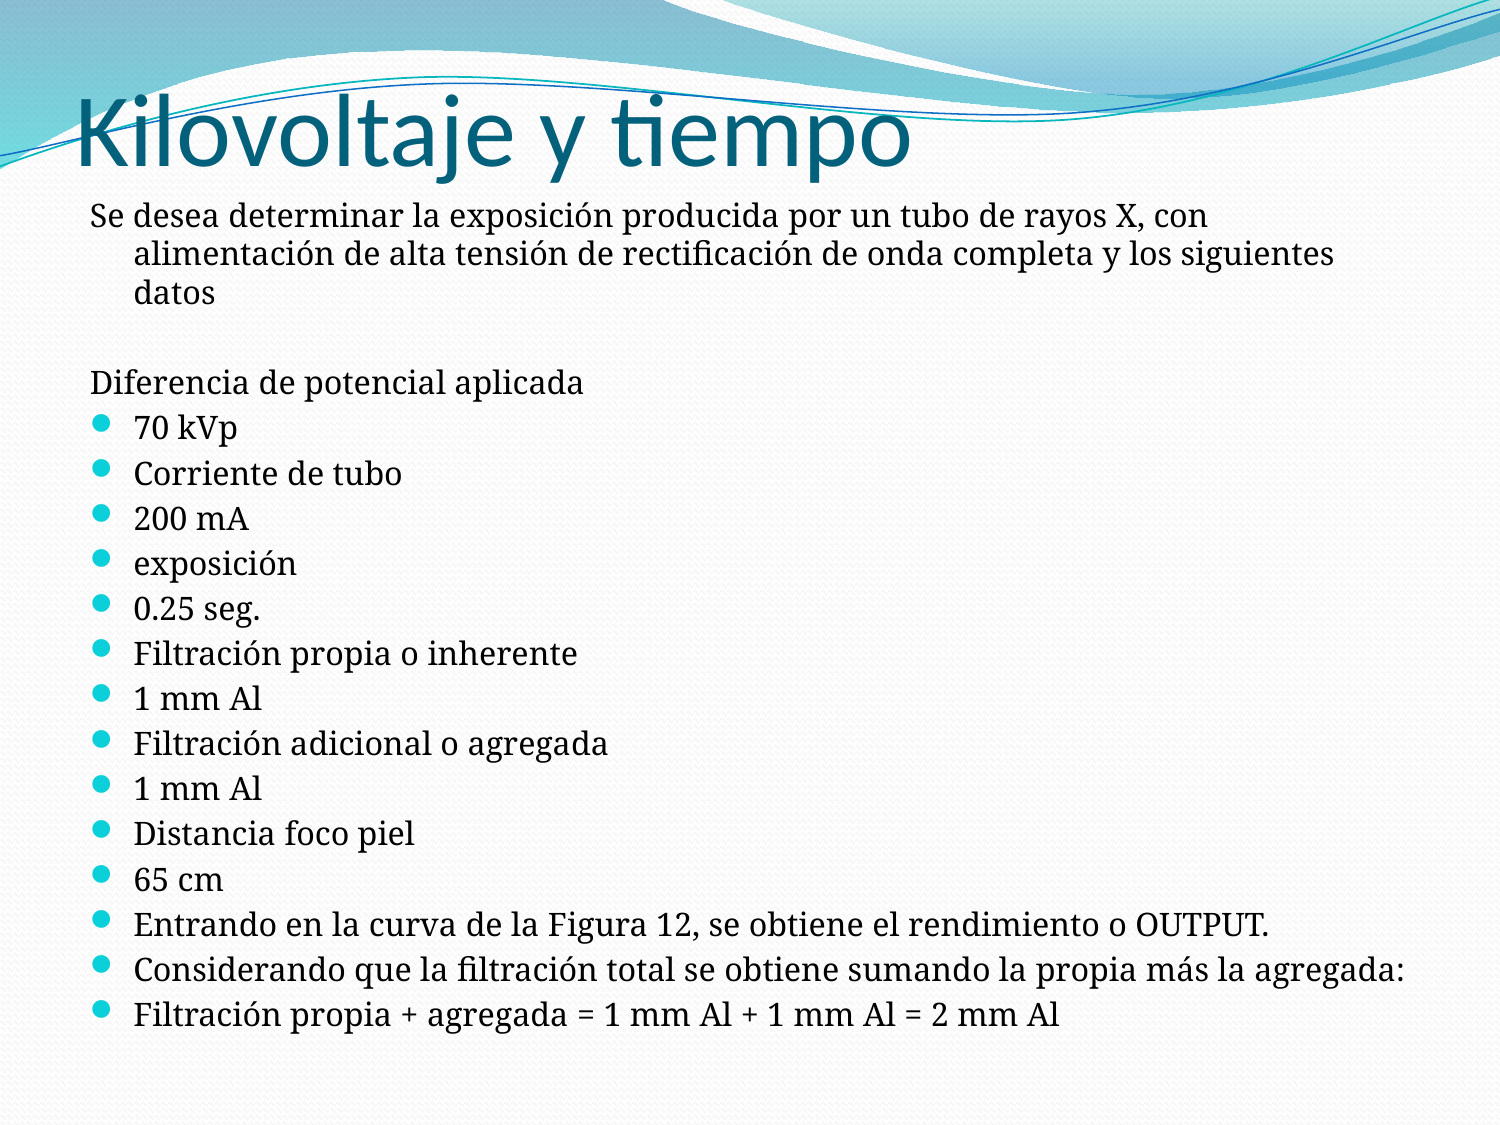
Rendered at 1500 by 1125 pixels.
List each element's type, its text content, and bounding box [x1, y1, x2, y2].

list Se desea determinar la exposición producida por un tubo de rayos X, con alimentación de alta tensión de rectificación de onda completa y los siguientes datos Diferencia de potencial aplicada 70 kVp Corriente de tubo 200 mA exposición 0.25 seg. Filtración propia o inherente 1 mm Al Filtración adicional o agregada 1 mm Al Distancia foco piel 65 cm Entrando en la curva de la Figura 12, se obtiene el rendimiento o OUTPUT. Considerando que la filtración total se obtiene sumando la propia más la agregada: Filtración propia + agregada = 1 mm Al + 1 mm Al = 2 mm Al [75, 187, 1425, 1055]
title Kilovoltaje y tiempo [75, 0, 1425, 187]
